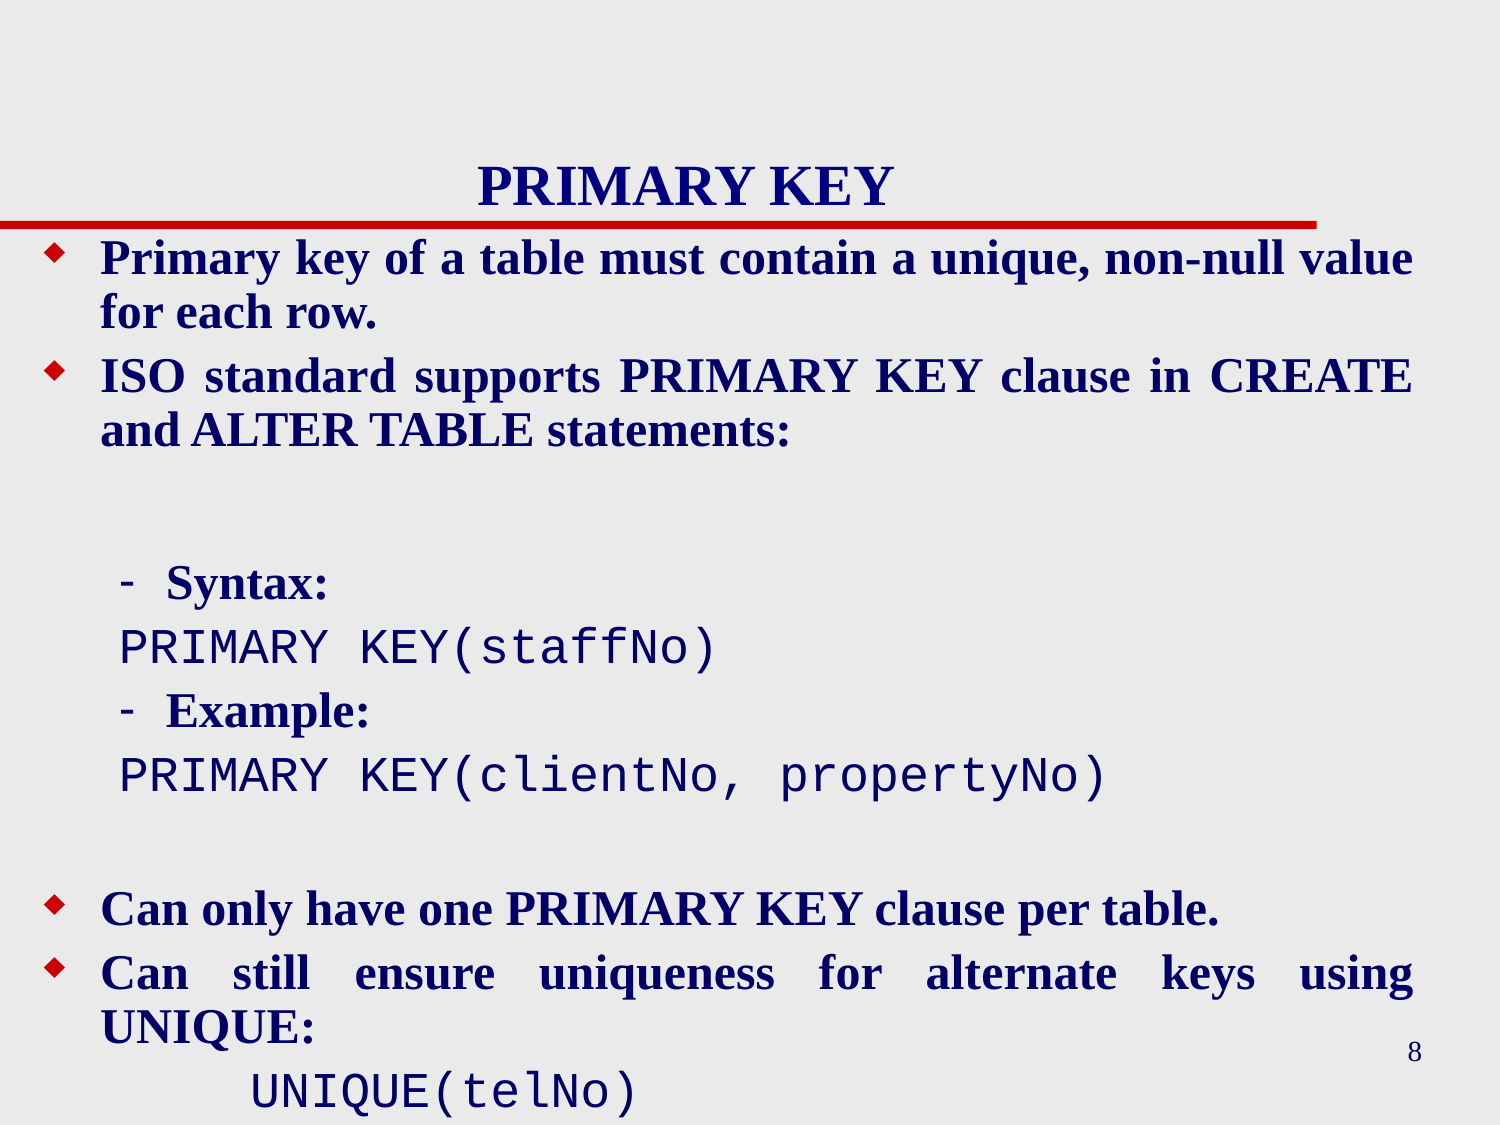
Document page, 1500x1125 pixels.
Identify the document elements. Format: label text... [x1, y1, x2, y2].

title PRIMARY KEY [34, 43, 1338, 223]
list Primary key of a table must contain a unique, non-null value for each row. ISO standard supports PRIMARY KEY clause in CREATE and ALTER TABLE statements: Syntax: PRIMARY KEY(staffNo) Example: PRIMARY KEY(clientNo, propertyNo) Can only have one PRIMARY KEY clause per table. Can still ensure uniqueness for alternate keys using UNIQUE: UNIQUE(telNo) pno VARCHAR(5) NOT NULL UNIQUE; [28, 223, 1430, 973]
slide_number 8 [1124, 1012, 1438, 1088]
